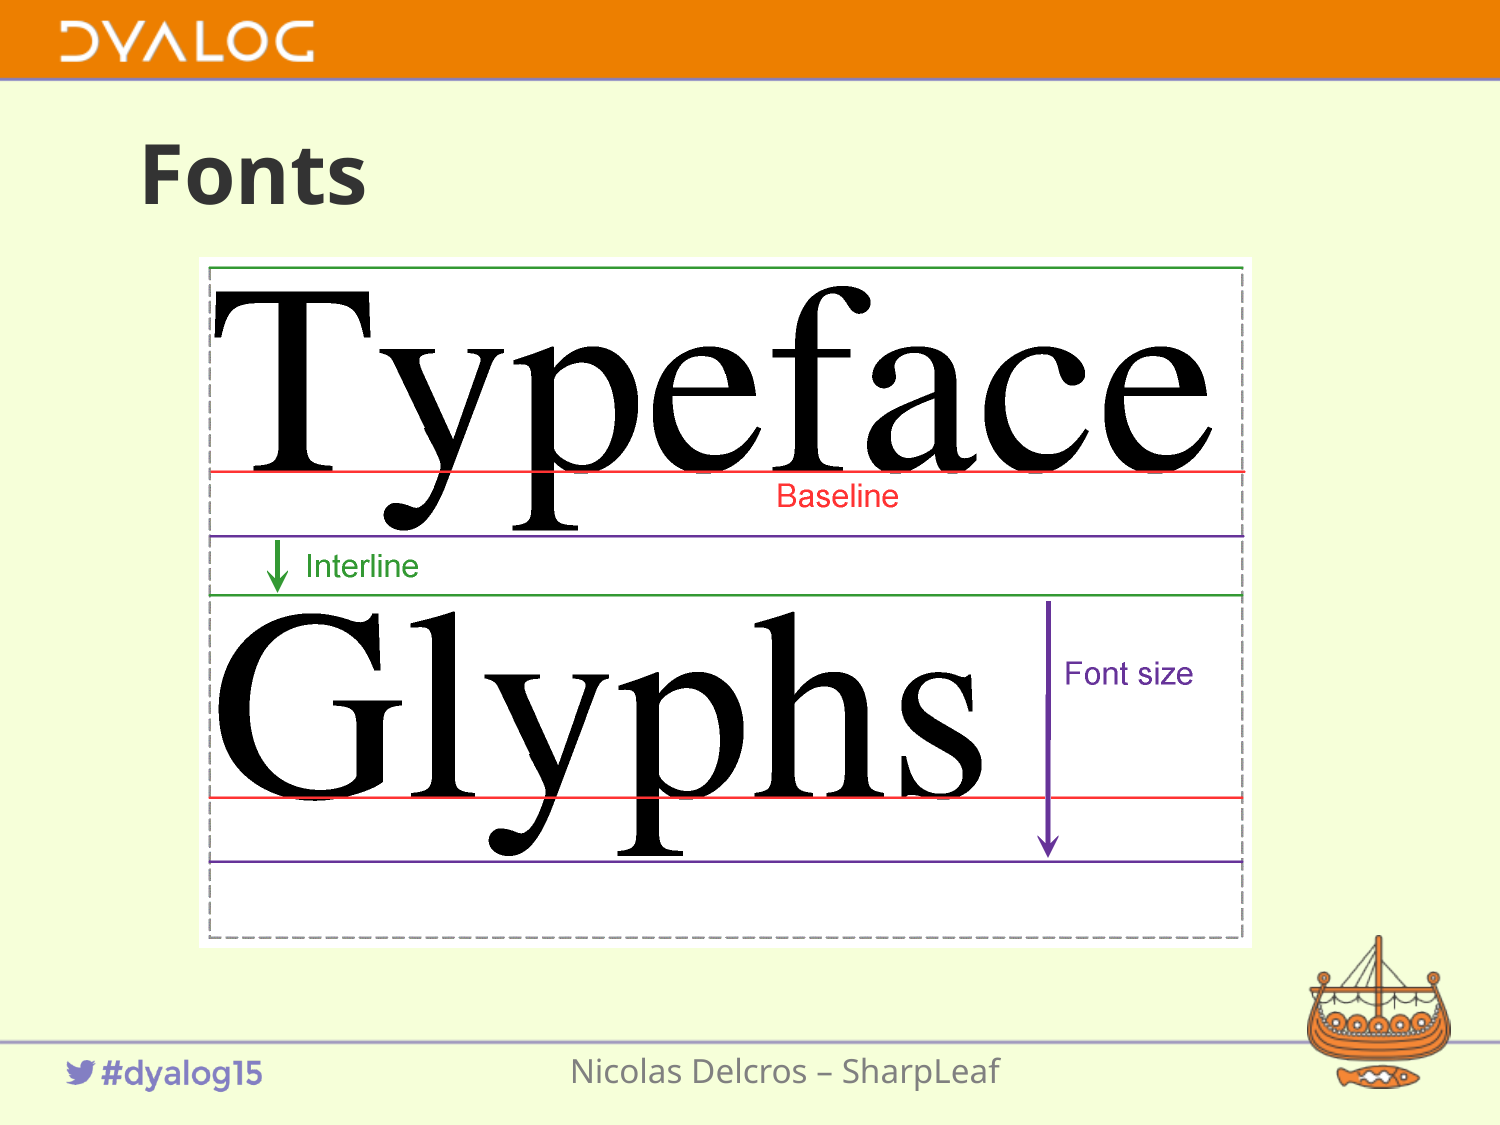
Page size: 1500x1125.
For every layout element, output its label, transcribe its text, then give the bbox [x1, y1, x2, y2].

text_box Fonts [123, 113, 1376, 254]
picture [0, 0, 1500, 1125]
